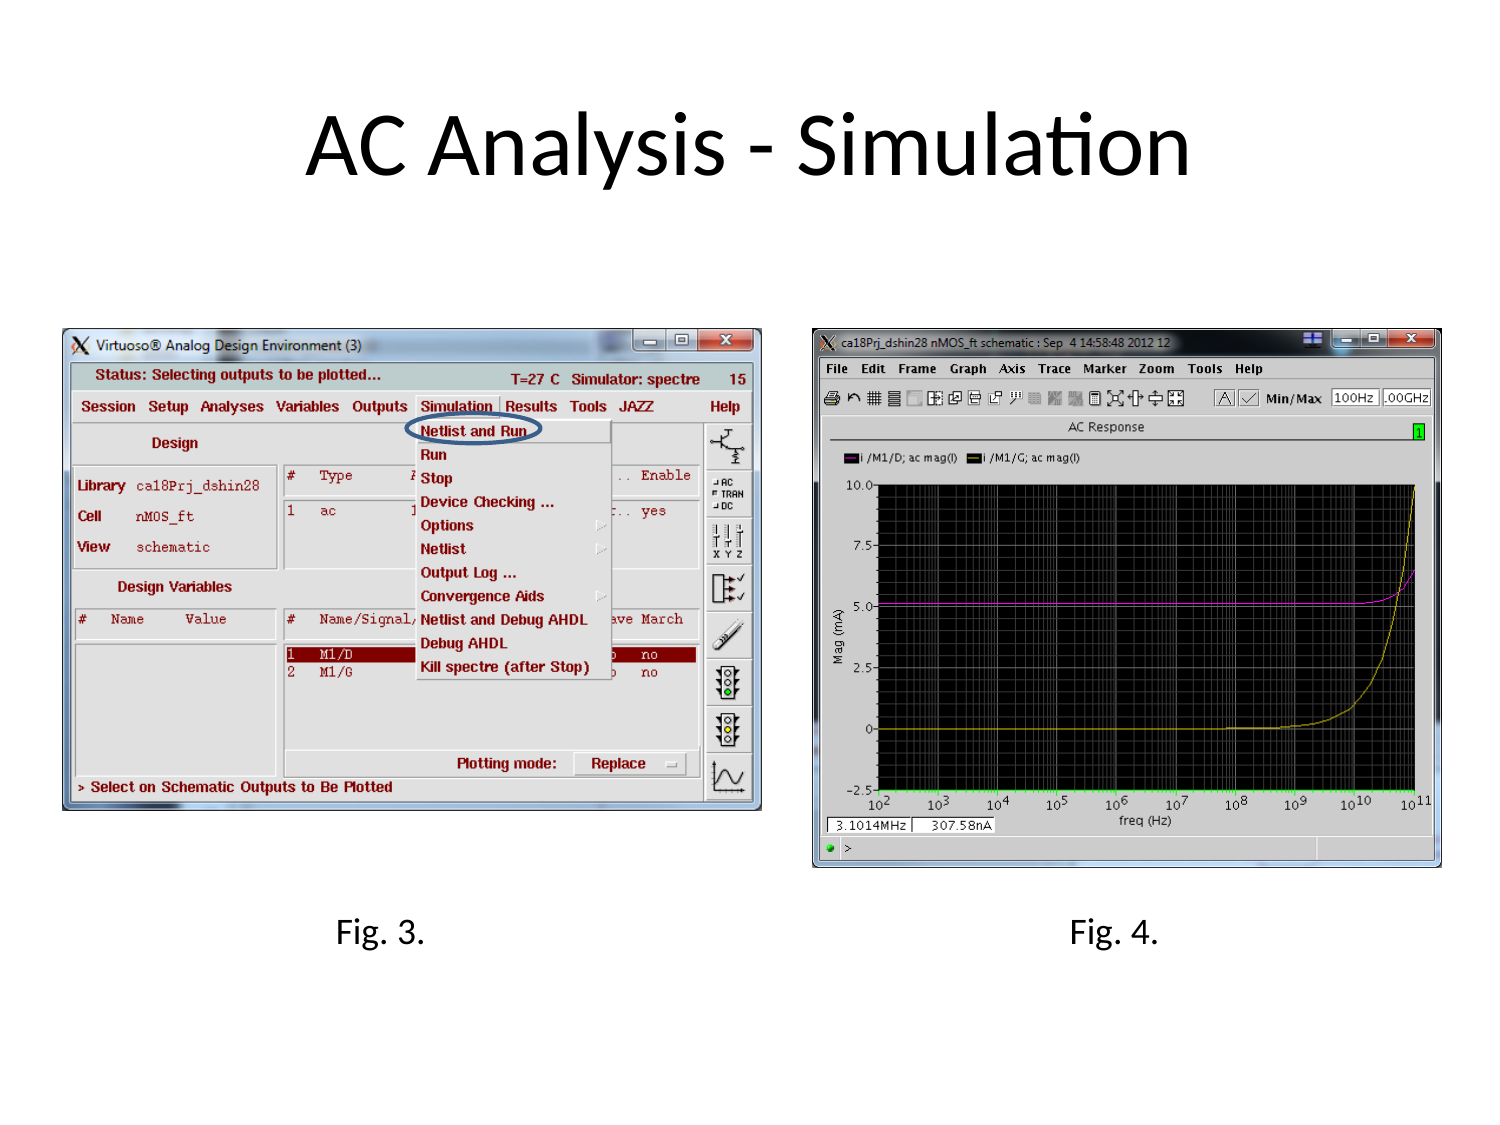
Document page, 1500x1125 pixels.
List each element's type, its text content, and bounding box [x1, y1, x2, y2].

text_box Fig. 3. [321, 899, 465, 960]
title AC Analysis - Simulation [75, 45, 1425, 233]
picture [811, 327, 1442, 869]
picture [62, 327, 763, 812]
text_box Fig. 4. [1054, 899, 1199, 960]
